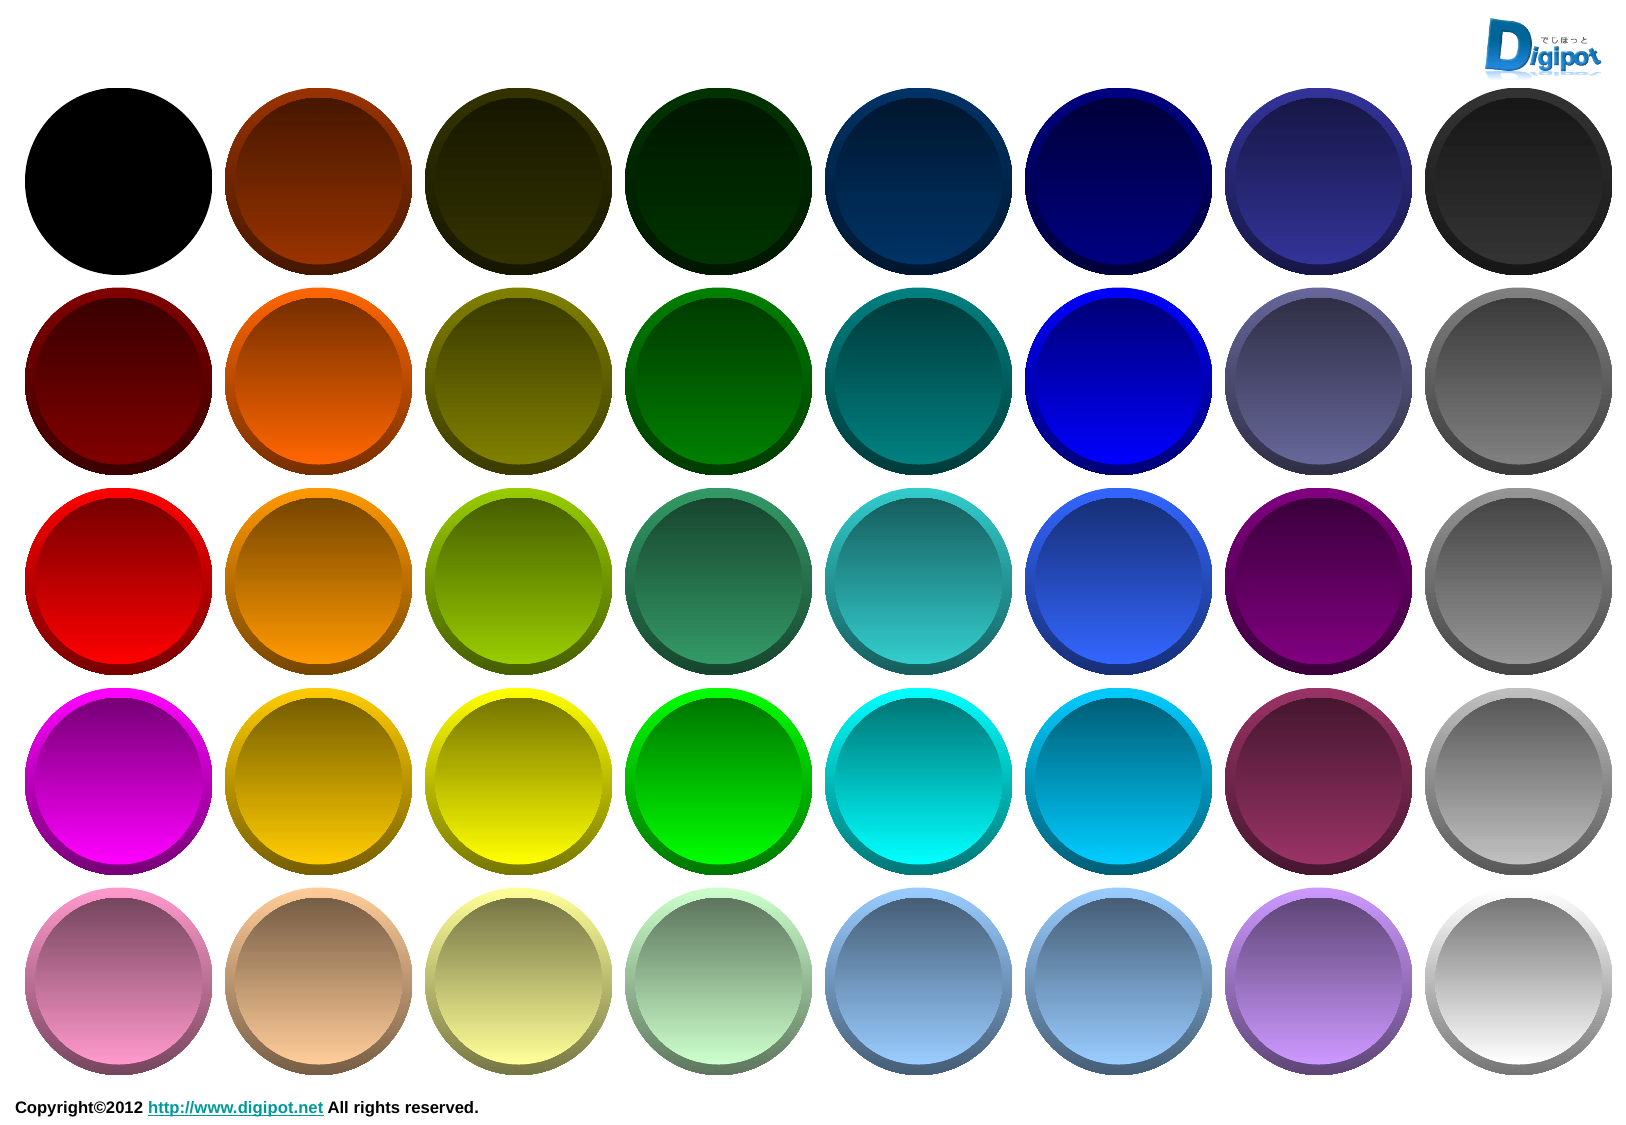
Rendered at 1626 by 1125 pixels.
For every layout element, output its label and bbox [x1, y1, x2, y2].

text_box [424, 887, 613, 1075]
text_box [224, 487, 413, 675]
text_box [424, 87, 613, 275]
text_box [24, 87, 213, 275]
text_box [1224, 887, 1413, 1075]
text_box [1024, 887, 1213, 1075]
text_box [24, 487, 213, 675]
text_box [624, 687, 813, 875]
text_box [1024, 287, 1213, 475]
text_box [1424, 887, 1613, 1075]
text_box [1224, 287, 1413, 475]
text_box [624, 887, 813, 1075]
text_box [1424, 87, 1613, 275]
text_box [824, 87, 1013, 275]
text_box [24, 887, 213, 1075]
text_box [1424, 687, 1613, 875]
text_box [24, 687, 213, 875]
text_box [1224, 687, 1413, 875]
picture [1485, 18, 1602, 82]
text_box [224, 87, 413, 275]
text_box [624, 87, 813, 275]
text_box [224, 287, 413, 475]
text_box [824, 287, 1013, 475]
text_box [824, 487, 1013, 675]
text_box [24, 287, 213, 475]
text_box [824, 687, 1013, 875]
text_box [224, 687, 413, 875]
text_box [1224, 487, 1413, 675]
text_box [1024, 687, 1213, 875]
text_box [1024, 87, 1213, 275]
text_box [1424, 487, 1613, 675]
text_box [624, 287, 813, 475]
text_box [424, 287, 613, 475]
text_box [1424, 287, 1613, 475]
text_box [824, 887, 1013, 1075]
text_box [1024, 487, 1213, 675]
text_box [224, 887, 413, 1075]
text_box [424, 687, 613, 875]
text_box [1224, 87, 1413, 275]
text_box [424, 487, 613, 675]
text_box [624, 487, 813, 675]
